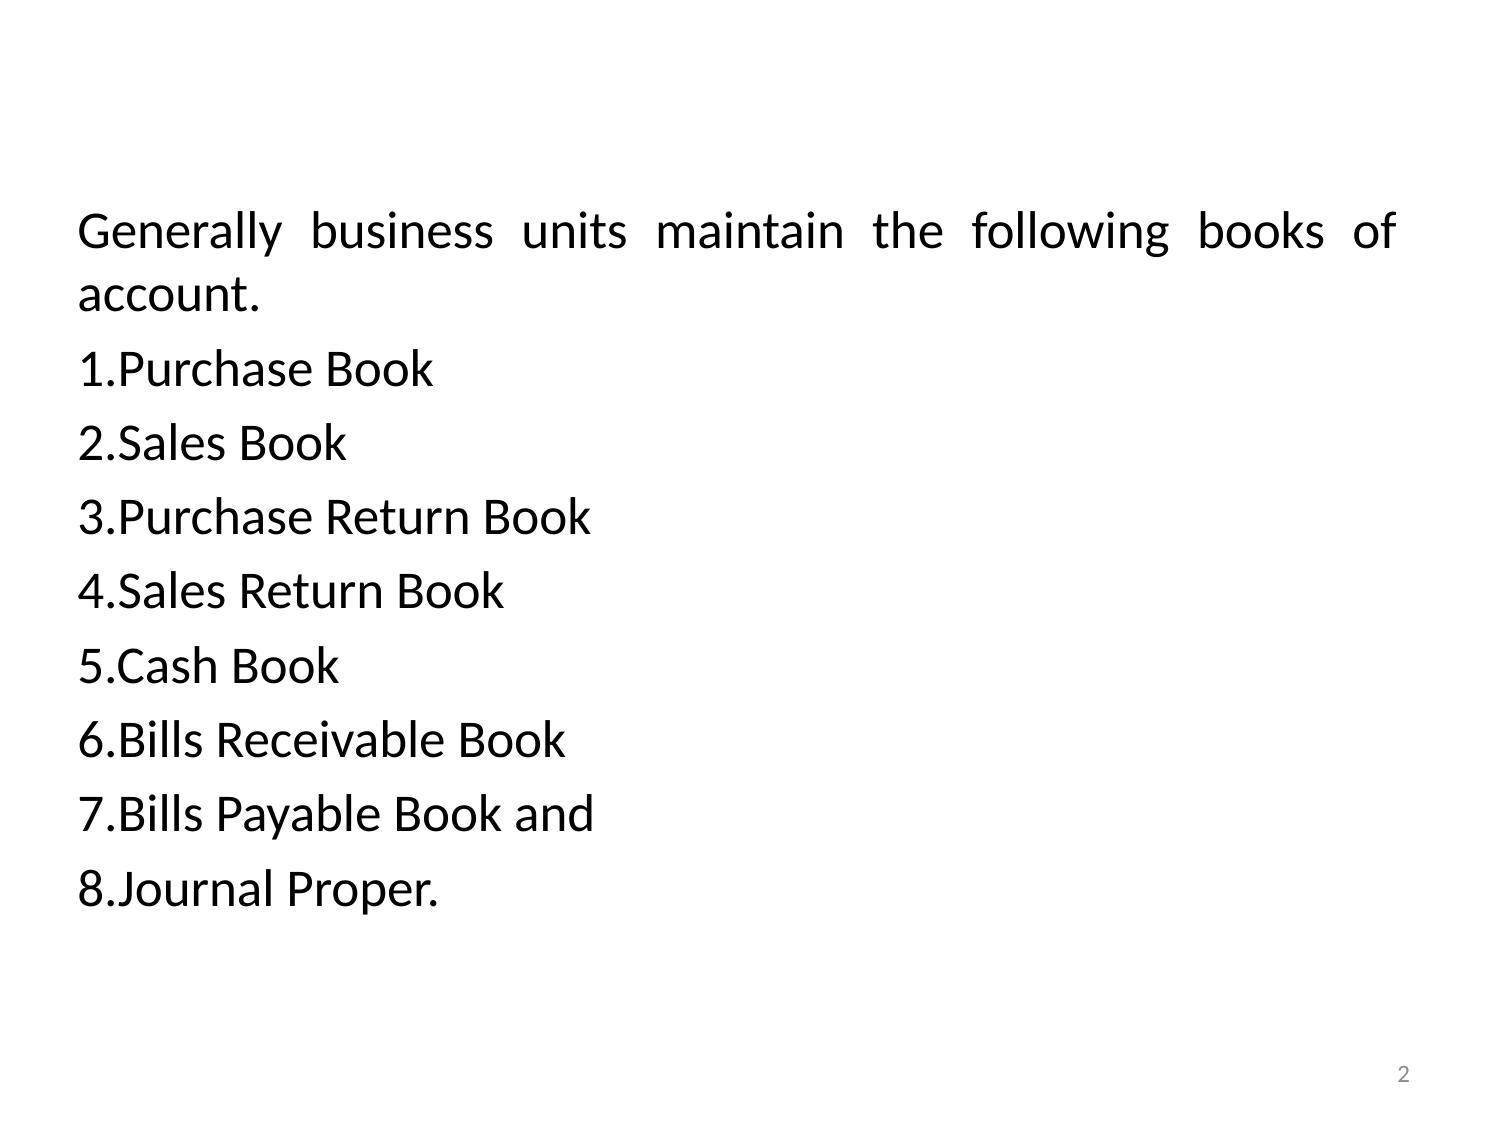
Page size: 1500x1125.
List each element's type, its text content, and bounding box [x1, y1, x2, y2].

list Generally business units maintain the following books of account. 1.Purchase Book 2.Sales Book 3.Purchase Return Book 4.Sales Return Book 5.Cash Book 6.Bills Receivable Book 7.Bills Payable Book and 8.Journal Proper. [62, 187, 1413, 930]
slide_number 2 [1074, 1042, 1425, 1103]
